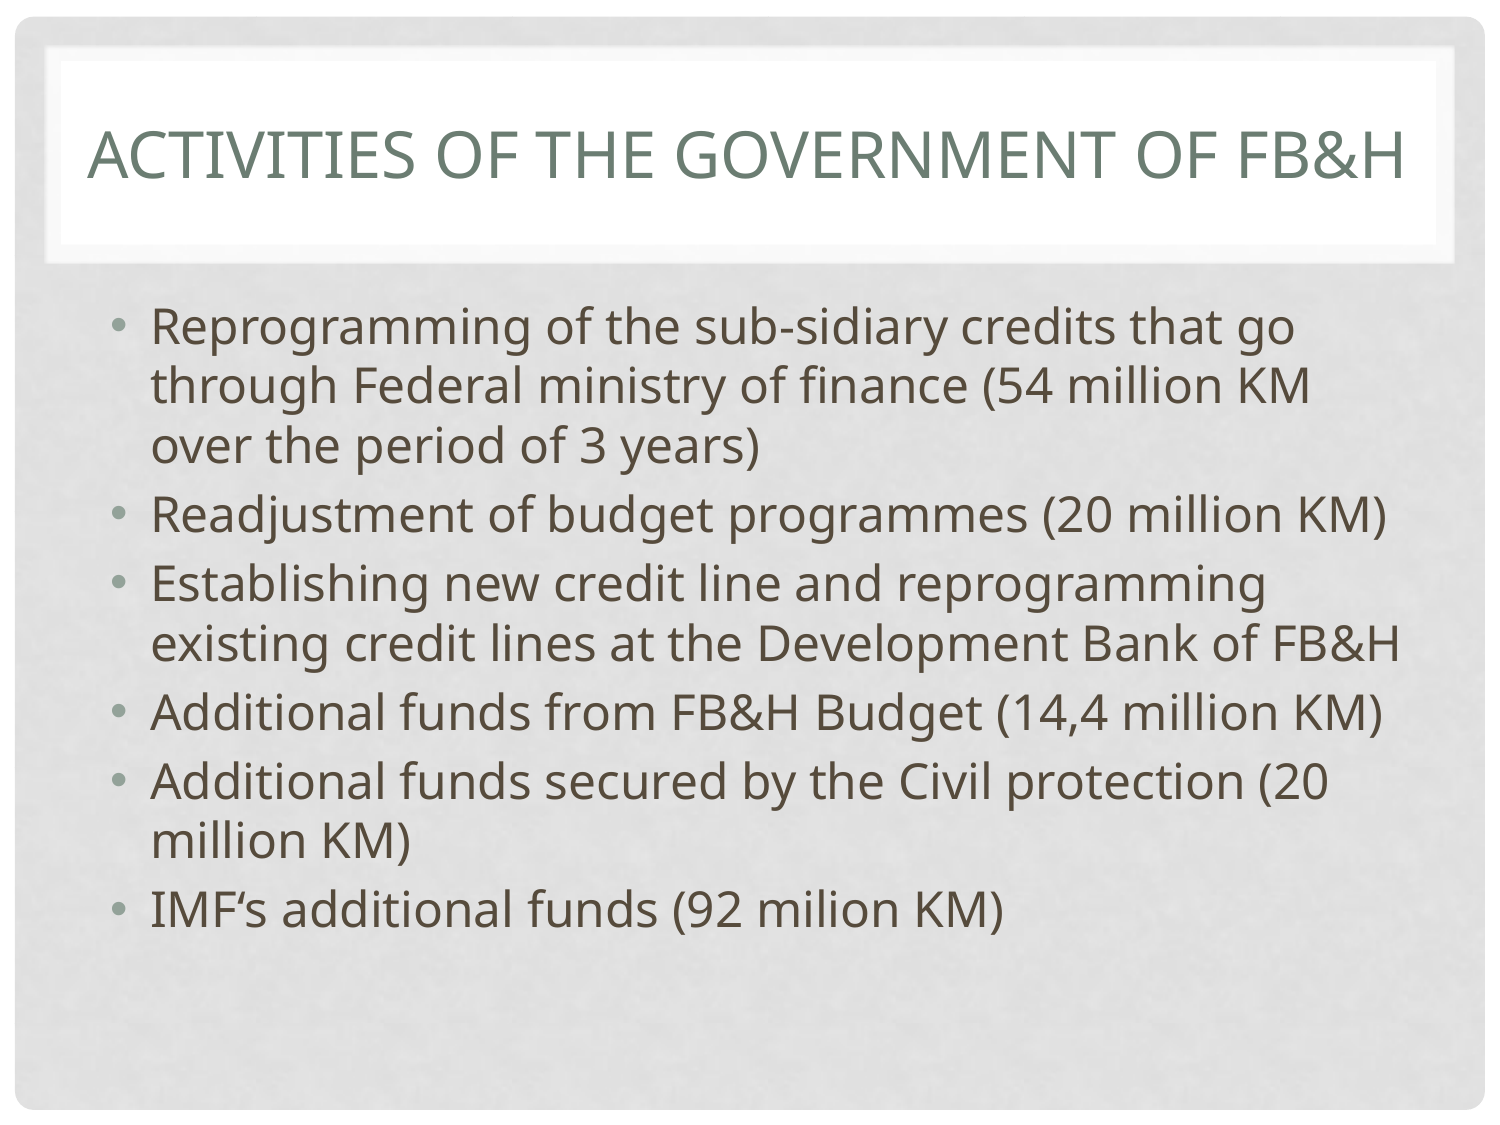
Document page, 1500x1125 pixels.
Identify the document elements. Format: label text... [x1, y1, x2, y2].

list Reprogramming of the sub-sidiary credits that go through Federal ministry of finance (54 million KM over the period of 3 years) Readjustment of budget programmes (20 million KM) Establishing new credit line and reprogramming existing credit lines at the Development Bank of FB&H Additional funds from FB&H Budget (14,4 million KM) Additional funds secured by the Civil protection (20 million KM) IMF‘s additional funds (92 milion KM) [75, 287, 1425, 1005]
title Activities of the government of FB&H [69, 66, 1425, 238]
